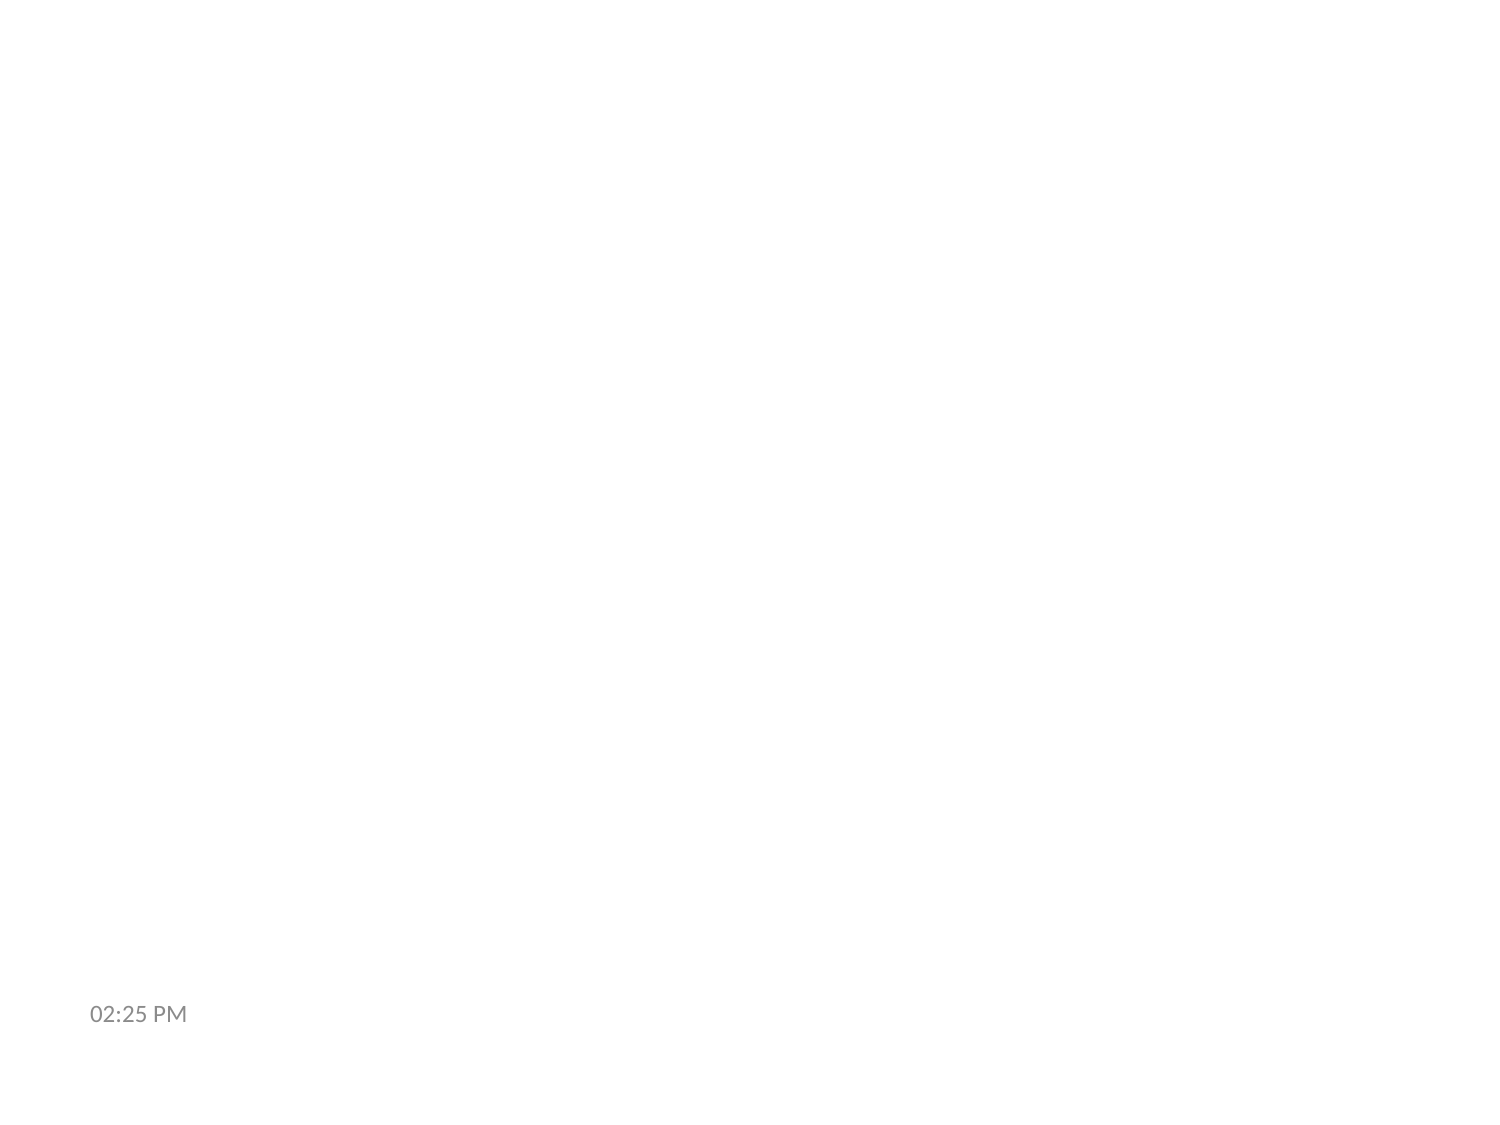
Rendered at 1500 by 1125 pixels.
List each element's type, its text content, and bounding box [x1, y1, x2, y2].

text_box 3:35 PM [75, 982, 425, 1043]
